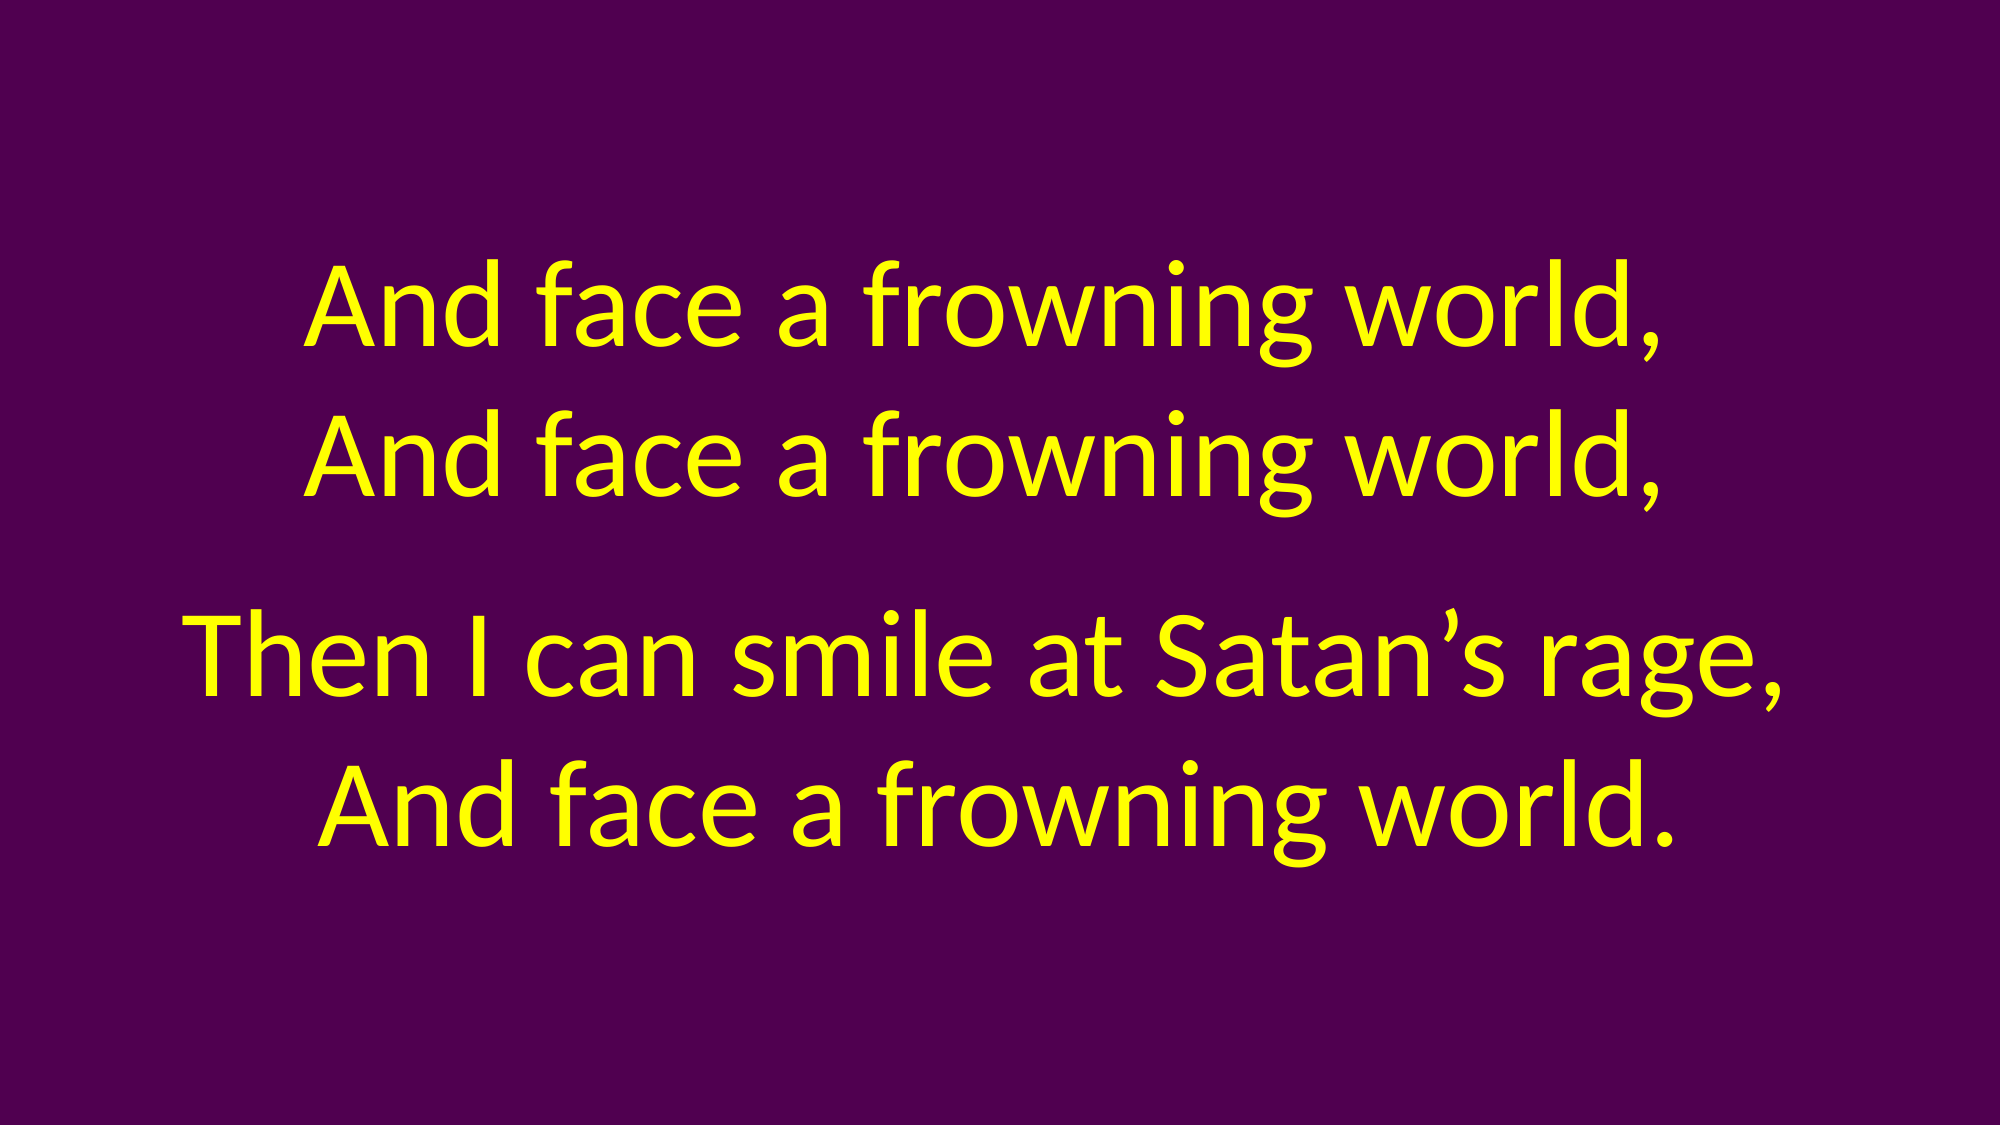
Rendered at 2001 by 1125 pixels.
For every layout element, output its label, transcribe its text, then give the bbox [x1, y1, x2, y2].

text_box And face a frowning world, And face a frowning world, Then I can smile at Satan’s rage, And face a frowning world. [0, 213, 2000, 879]
